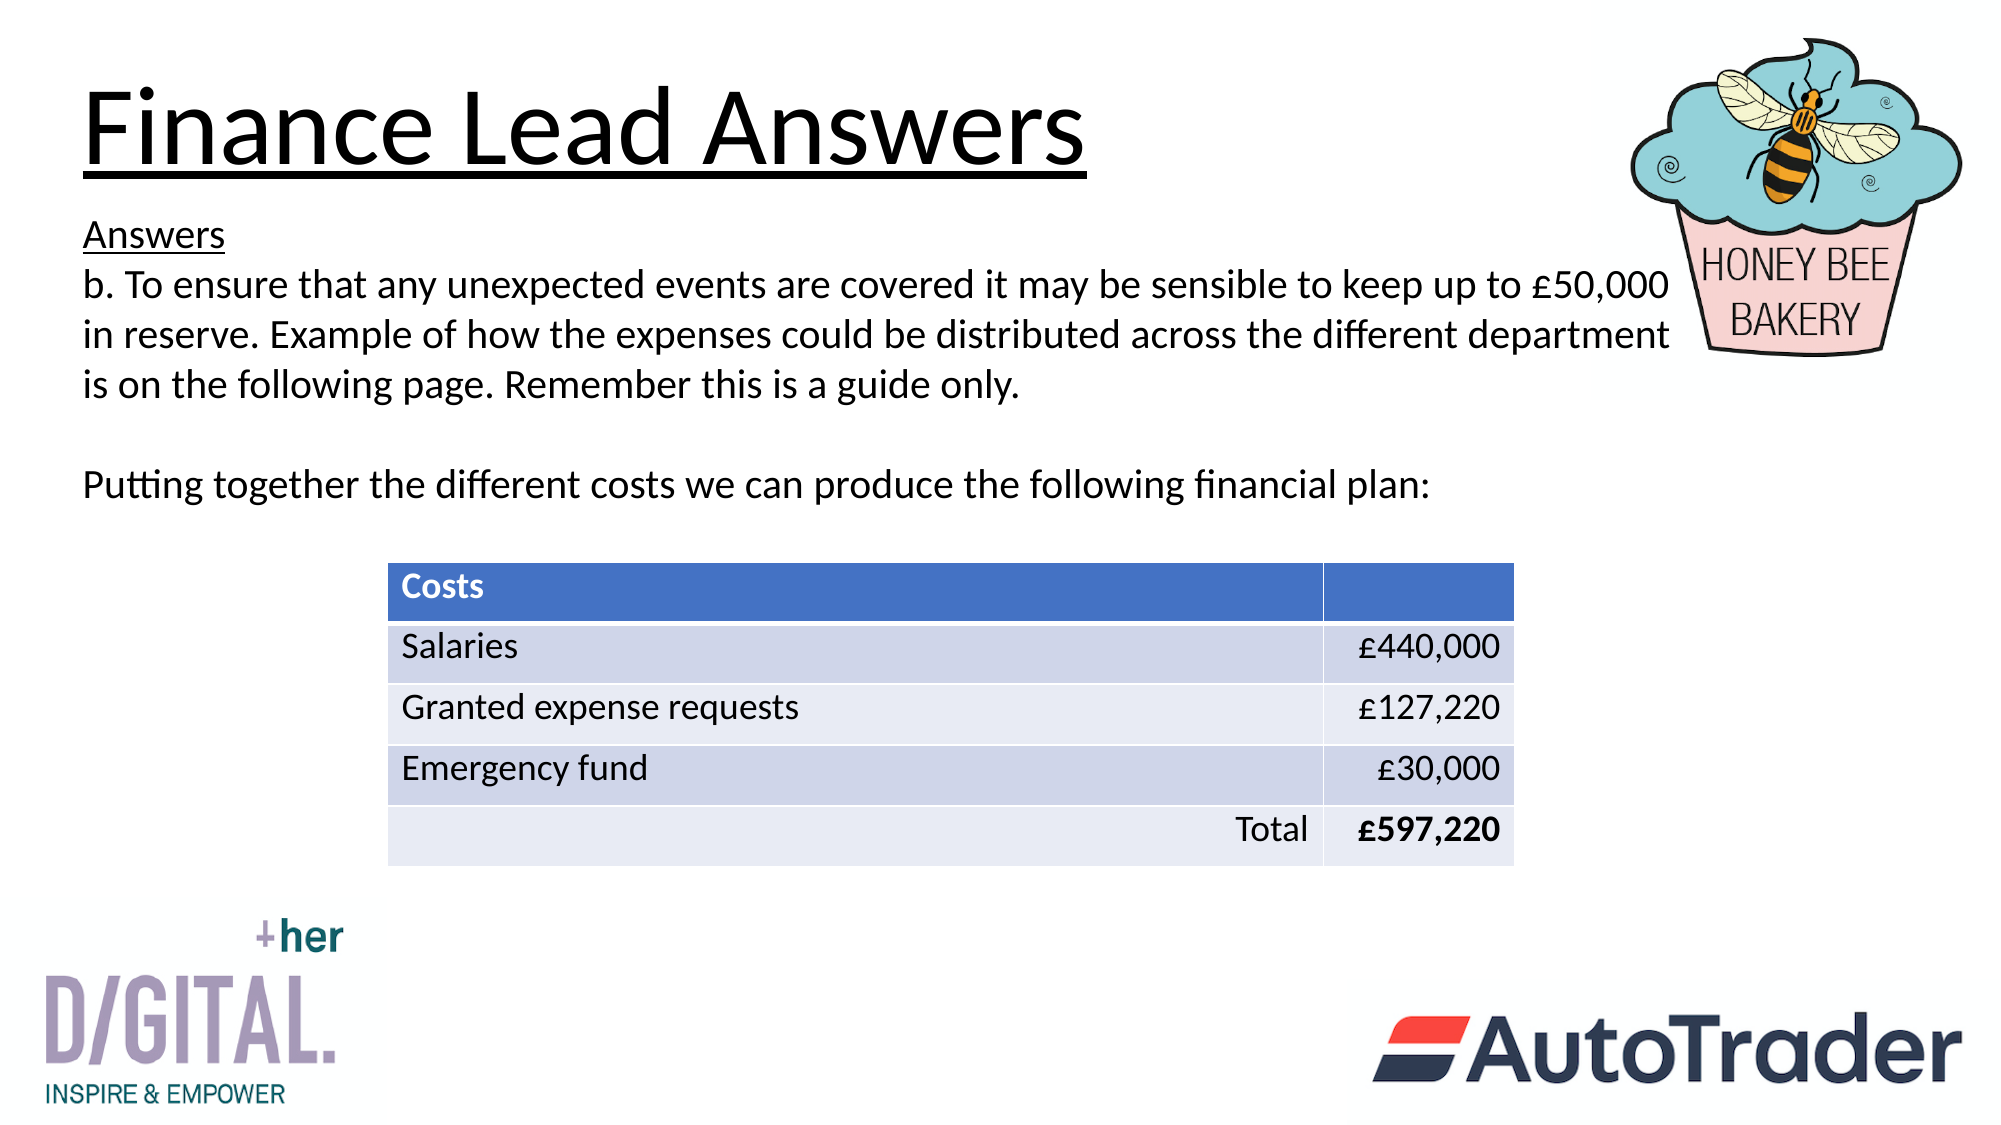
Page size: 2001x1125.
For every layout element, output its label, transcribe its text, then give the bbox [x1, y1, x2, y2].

text_box Finance Lead Answers [67, 44, 1591, 195]
table_cell £30,000 [1324, 746, 1514, 805]
text_box Answers b. To ensure that any unexpected events are covered it may be sensible to keep up to £50,000 in reserve. Example of how the expenses could be distributed across the different department is on the following page. Remember this is a guide only. Putting together the different costs we can produce the following financial plan: [67, 199, 1717, 775]
picture [1591, 0, 2000, 400]
table_header Costs [388, 563, 1323, 621]
table_cell Total [388, 807, 1323, 866]
table_cell £127,220 [1324, 685, 1514, 744]
table_cell £440,000 [1324, 626, 1514, 683]
table_header [1324, 563, 1514, 621]
table_cell £597,220 [1324, 807, 1514, 866]
picture [1347, 979, 2000, 1125]
table_cell Granted expense requests [388, 685, 1323, 744]
table_cell Salaries [388, 626, 1323, 683]
table_cell Emergency fund [388, 746, 1323, 805]
picture [0, 897, 387, 1125]
